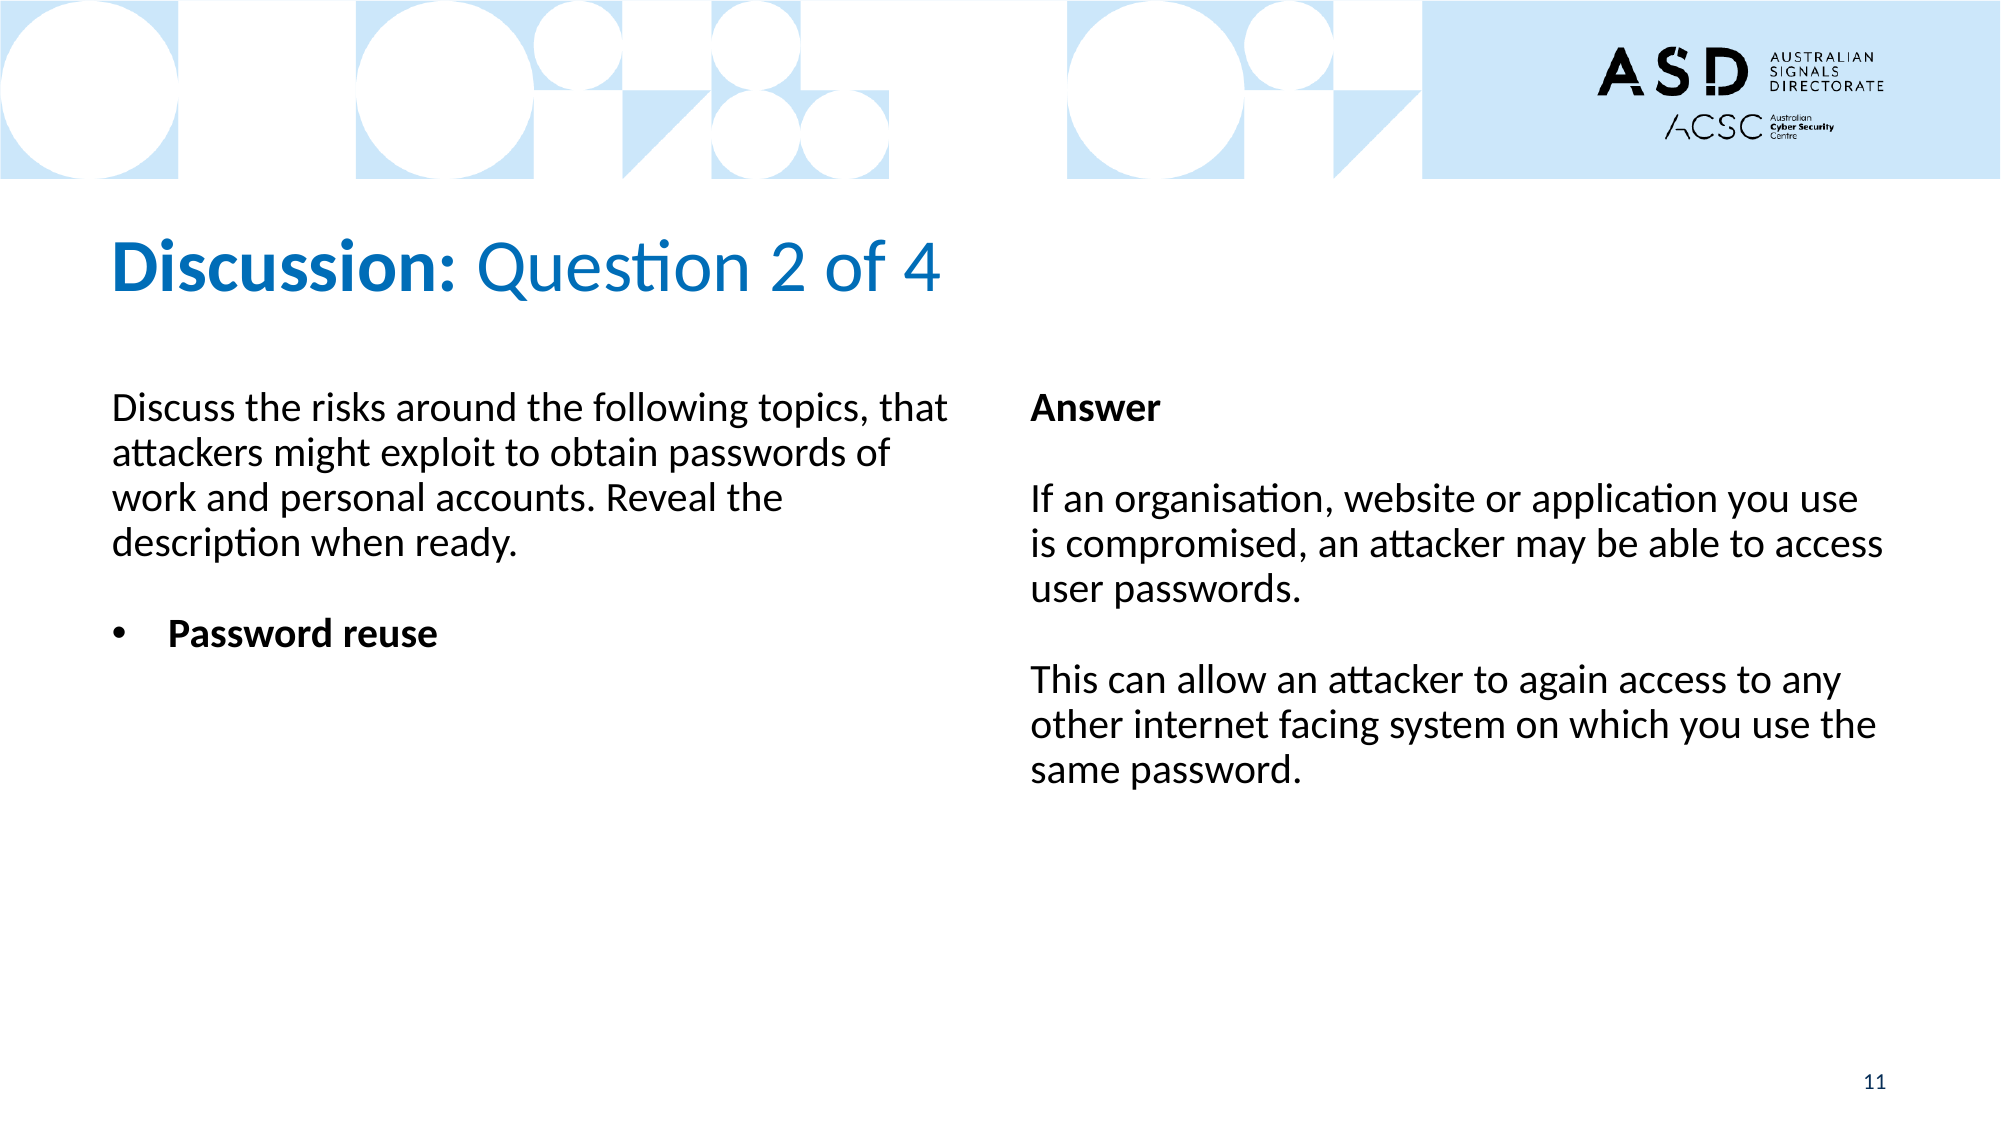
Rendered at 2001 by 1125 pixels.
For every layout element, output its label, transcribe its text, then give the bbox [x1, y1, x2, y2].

picture [0, 0, 2001, 179]
list Discuss the risks around the following topics, that attackers might exploit to obtain passwords of work and personal accounts. Reveal the description when ready. Password reuse [96, 378, 983, 1007]
list Answer If an organisation, website or application you use is compromised, an attacker may be able to access user passwords. This can allow an attacker to again access to any other internet facing system on which you use the same password. [1015, 378, 1902, 1007]
title Discussion: Question 2 of 4 [96, 207, 1902, 328]
slide_number 11 [1799, 1050, 1902, 1111]
